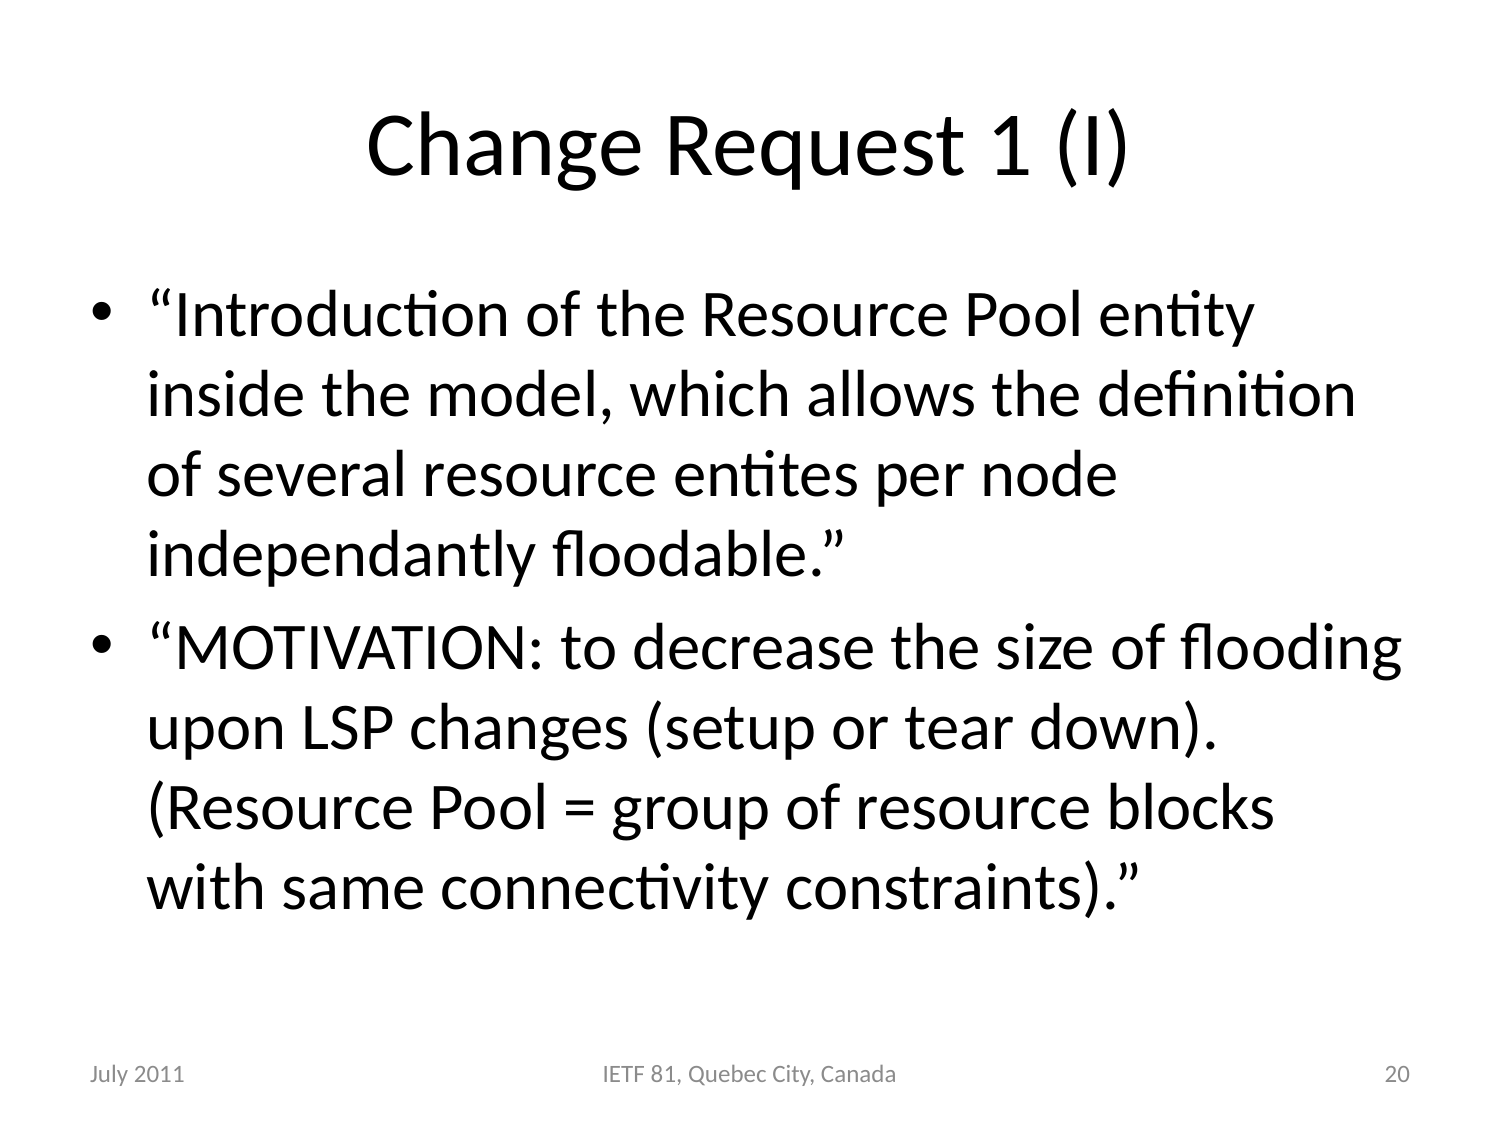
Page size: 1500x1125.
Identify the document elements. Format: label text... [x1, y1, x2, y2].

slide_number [75, 1042, 425, 1103]
title Change Request 1 (I) [74, 44, 1426, 233]
footer IETF 81, Quebec City, Canada [512, 1042, 988, 1103]
list “Introduction of the Resource Pool entity inside the model, which allows the definition of several resource entites per node independantly floodable.” “MOTIVATION: to decrease the size of flooding upon LSP changes (setup or tear down). (Resource Pool = group of resource blocks with same connectivity constraints).” [74, 262, 1426, 1006]
slide_number 20 [1074, 1042, 1425, 1103]
